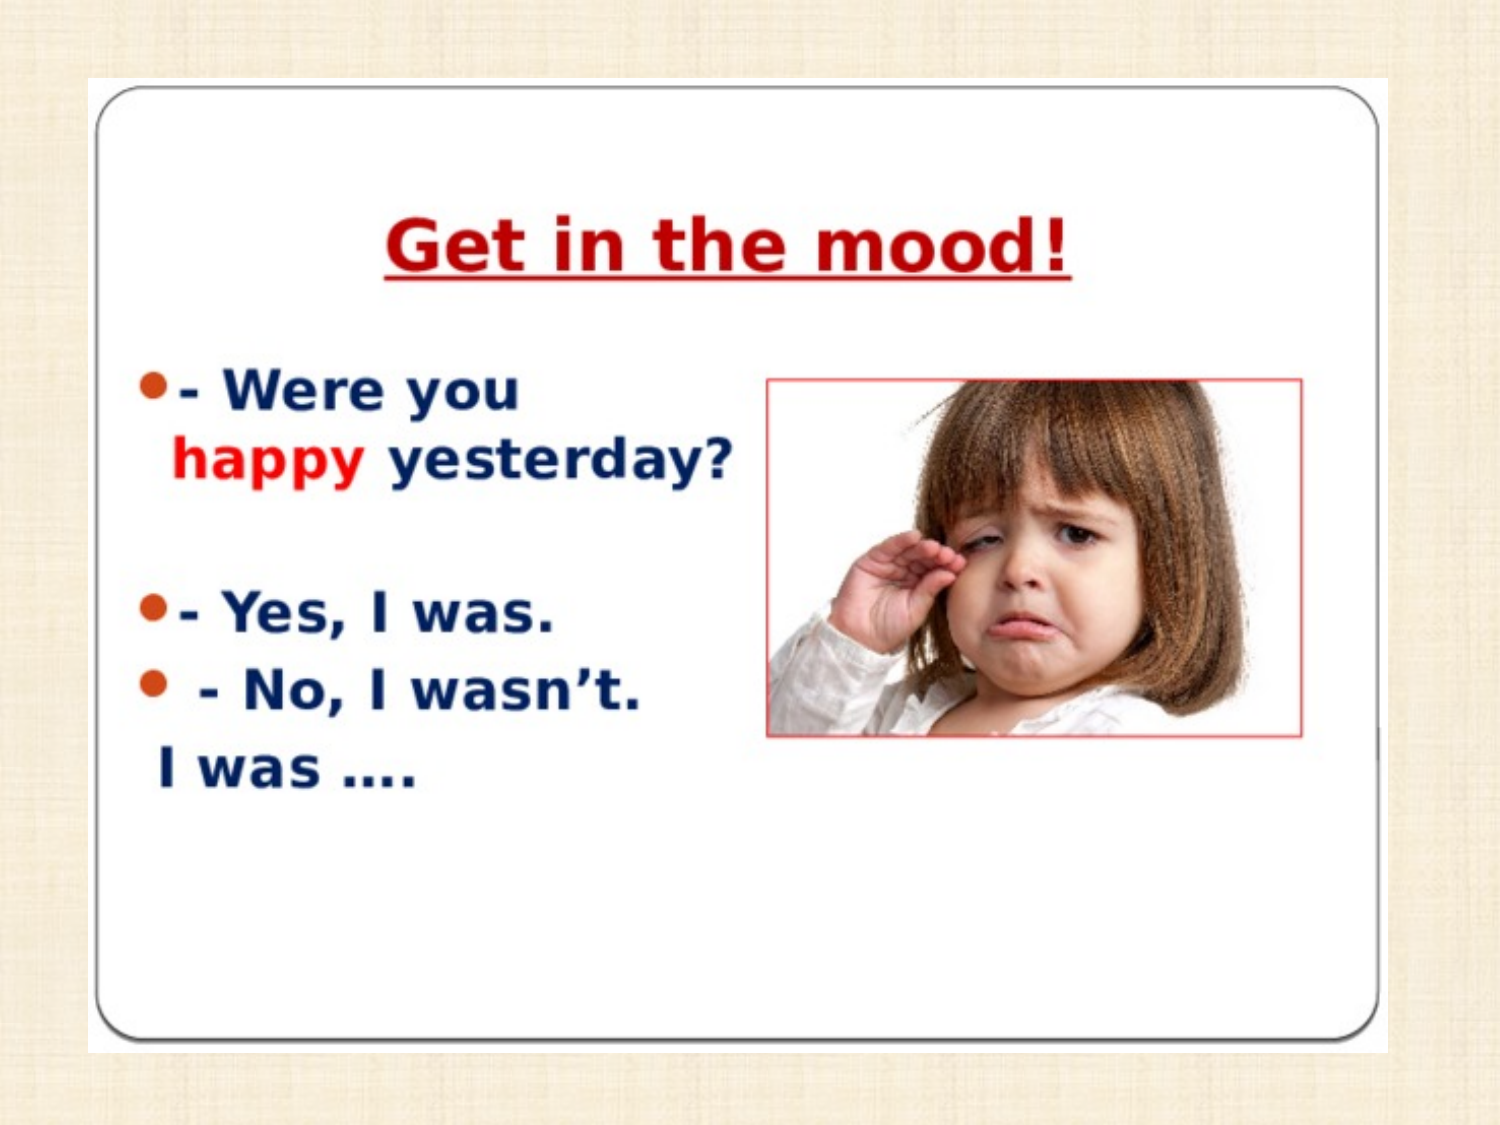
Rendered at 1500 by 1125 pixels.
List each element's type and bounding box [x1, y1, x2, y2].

picture [88, 77, 1389, 1053]
